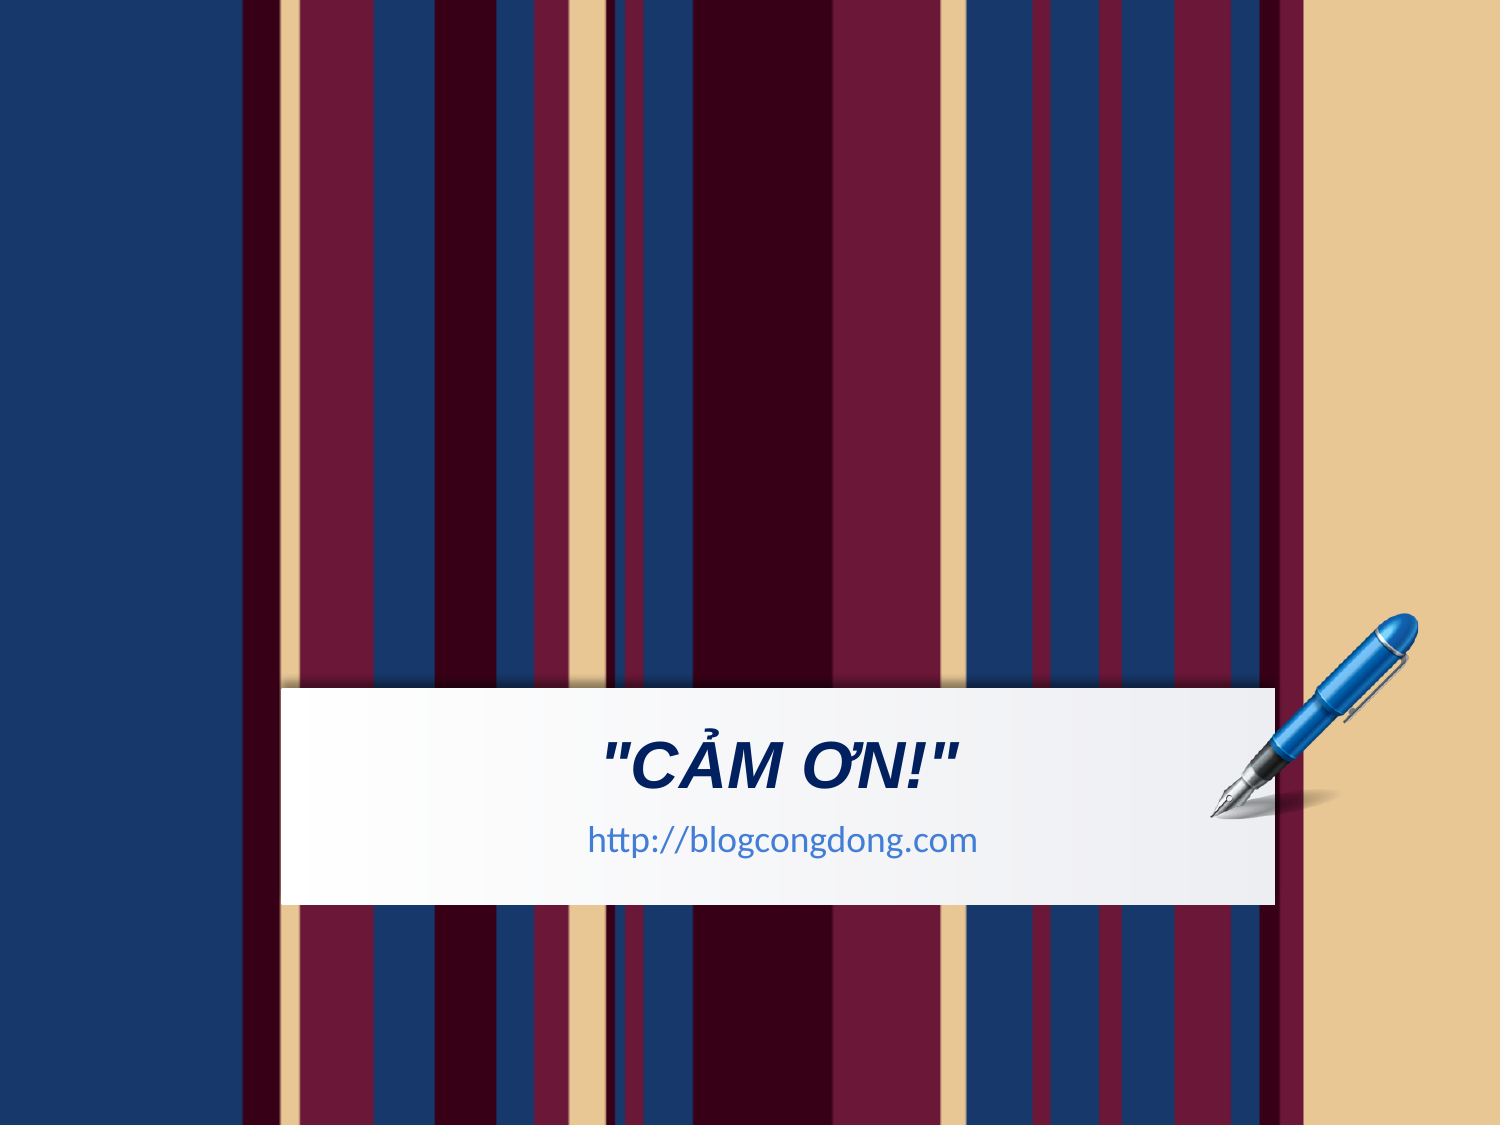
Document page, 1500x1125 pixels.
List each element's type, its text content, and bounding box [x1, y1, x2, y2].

text_box http://blogcongdong.com [572, 807, 1010, 868]
text_box "CẢM ƠN!" [584, 714, 999, 807]
picture [0, 0, 1500, 1125]
text_box [281, 688, 1275, 905]
